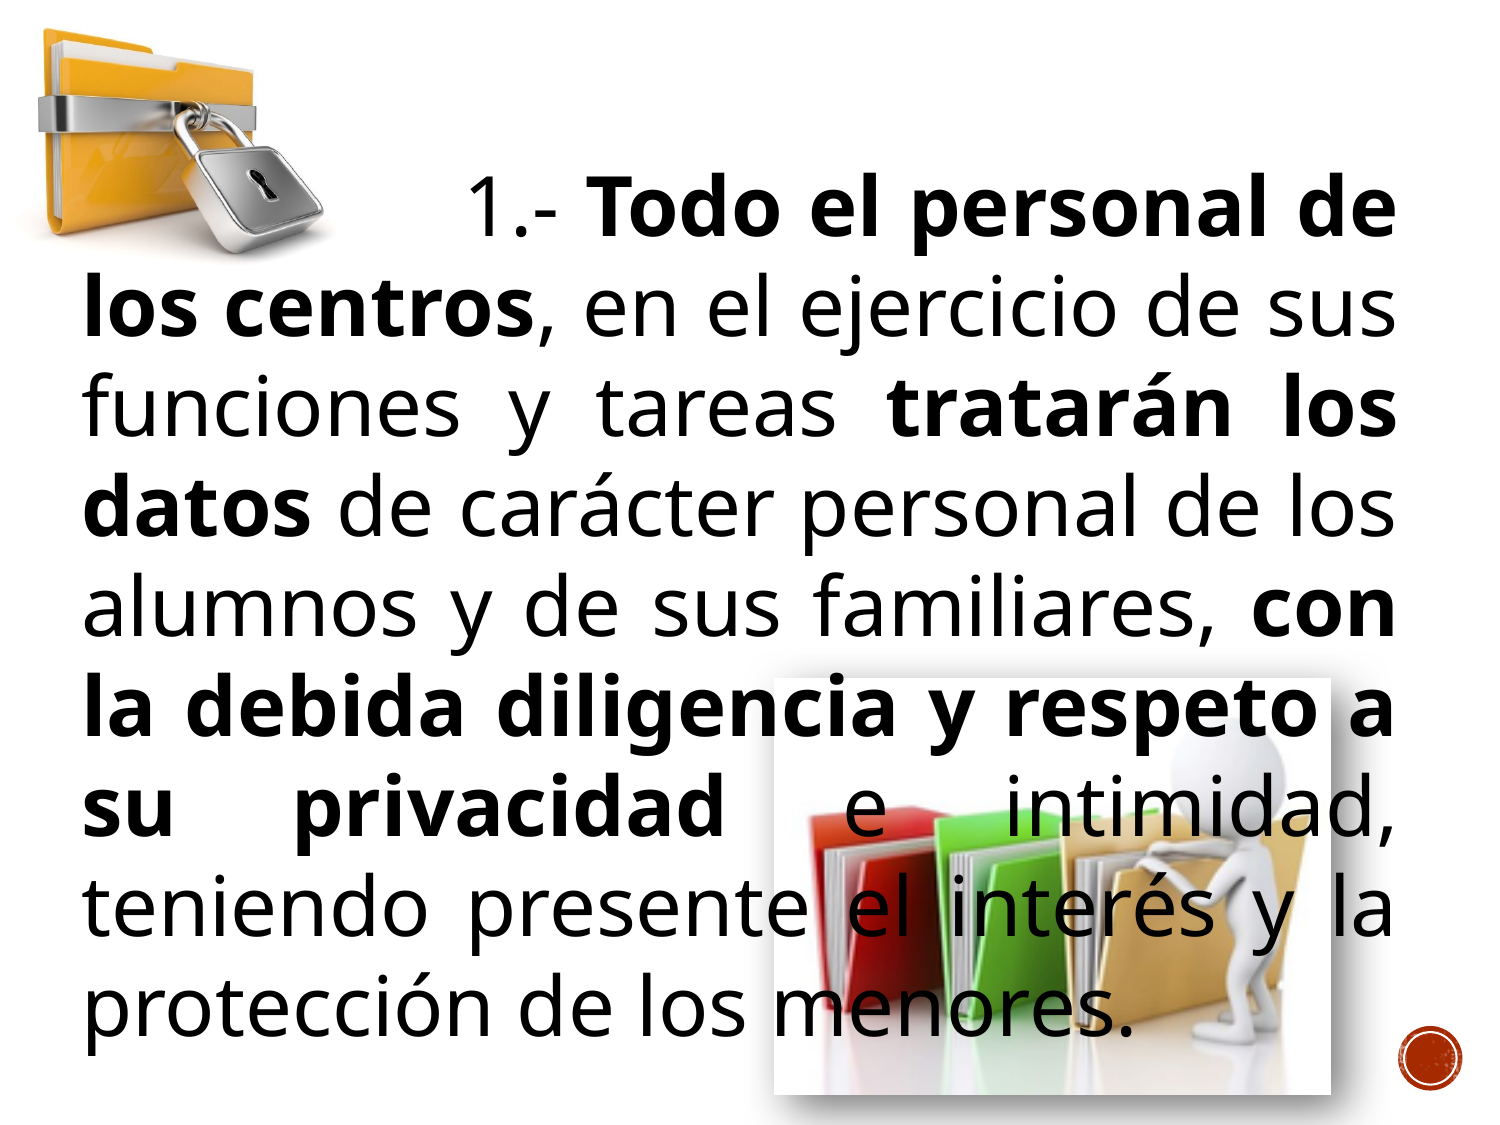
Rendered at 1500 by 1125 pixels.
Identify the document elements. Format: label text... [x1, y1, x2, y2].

picture [0, 17, 343, 275]
text_box 1.- Todo el personal de los centros, en el ejercicio de sus funciones y tareas tratarán los datos de carácter personal de los alumnos y de sus familiares, con la debida diligencia y respeto a su privacidad e intimidad, teniendo presente el interés y la protección de los menores. [66, 145, 1414, 1061]
picture [774, 682, 1331, 1095]
